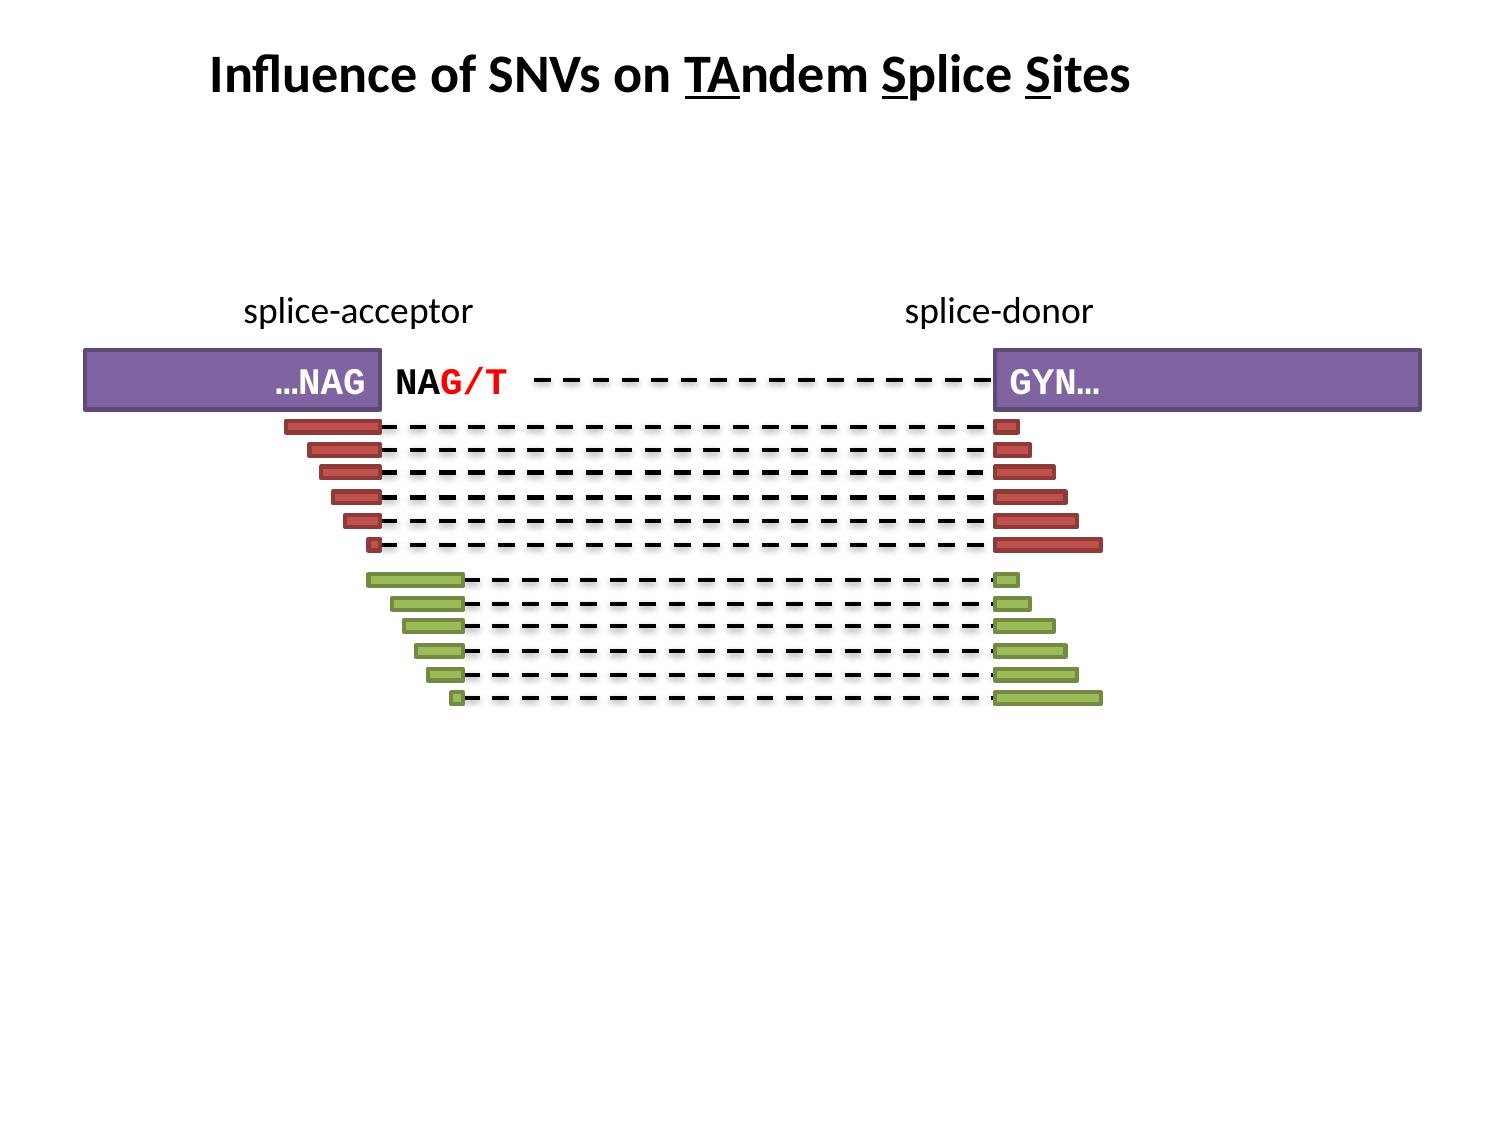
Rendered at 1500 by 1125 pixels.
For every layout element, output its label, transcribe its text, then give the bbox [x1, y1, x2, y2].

text_box [307, 442, 382, 458]
text_box [993, 667, 1079, 683]
text_box [366, 537, 382, 553]
text_box [319, 464, 382, 480]
text_box [402, 618, 465, 634]
text_box [331, 489, 382, 505]
text_box [993, 419, 1020, 435]
text_box [993, 442, 1032, 458]
text_box splice-donor [889, 278, 1109, 339]
text_box [366, 572, 465, 588]
text_box [993, 489, 1068, 505]
text_box [993, 464, 1056, 480]
text_box [993, 572, 1020, 588]
text_box [993, 643, 1068, 659]
text_box [449, 690, 465, 706]
text_box [343, 513, 382, 529]
text_box …NAG [83, 348, 378, 412]
text_box [993, 618, 1056, 634]
text_box [993, 537, 1103, 553]
text_box [414, 643, 465, 659]
text_box [390, 596, 465, 612]
text_box [993, 596, 1032, 612]
text_box [284, 419, 382, 435]
text_box splice-acceptor [228, 278, 489, 339]
text_box [993, 690, 1103, 706]
text_box GYN… [993, 348, 1422, 412]
text_box NAG/T [378, 348, 536, 412]
text_box Influence of SNVs on TAndem Splice Sites [194, 30, 1306, 111]
text_box [426, 667, 465, 683]
text_box [993, 513, 1079, 529]
